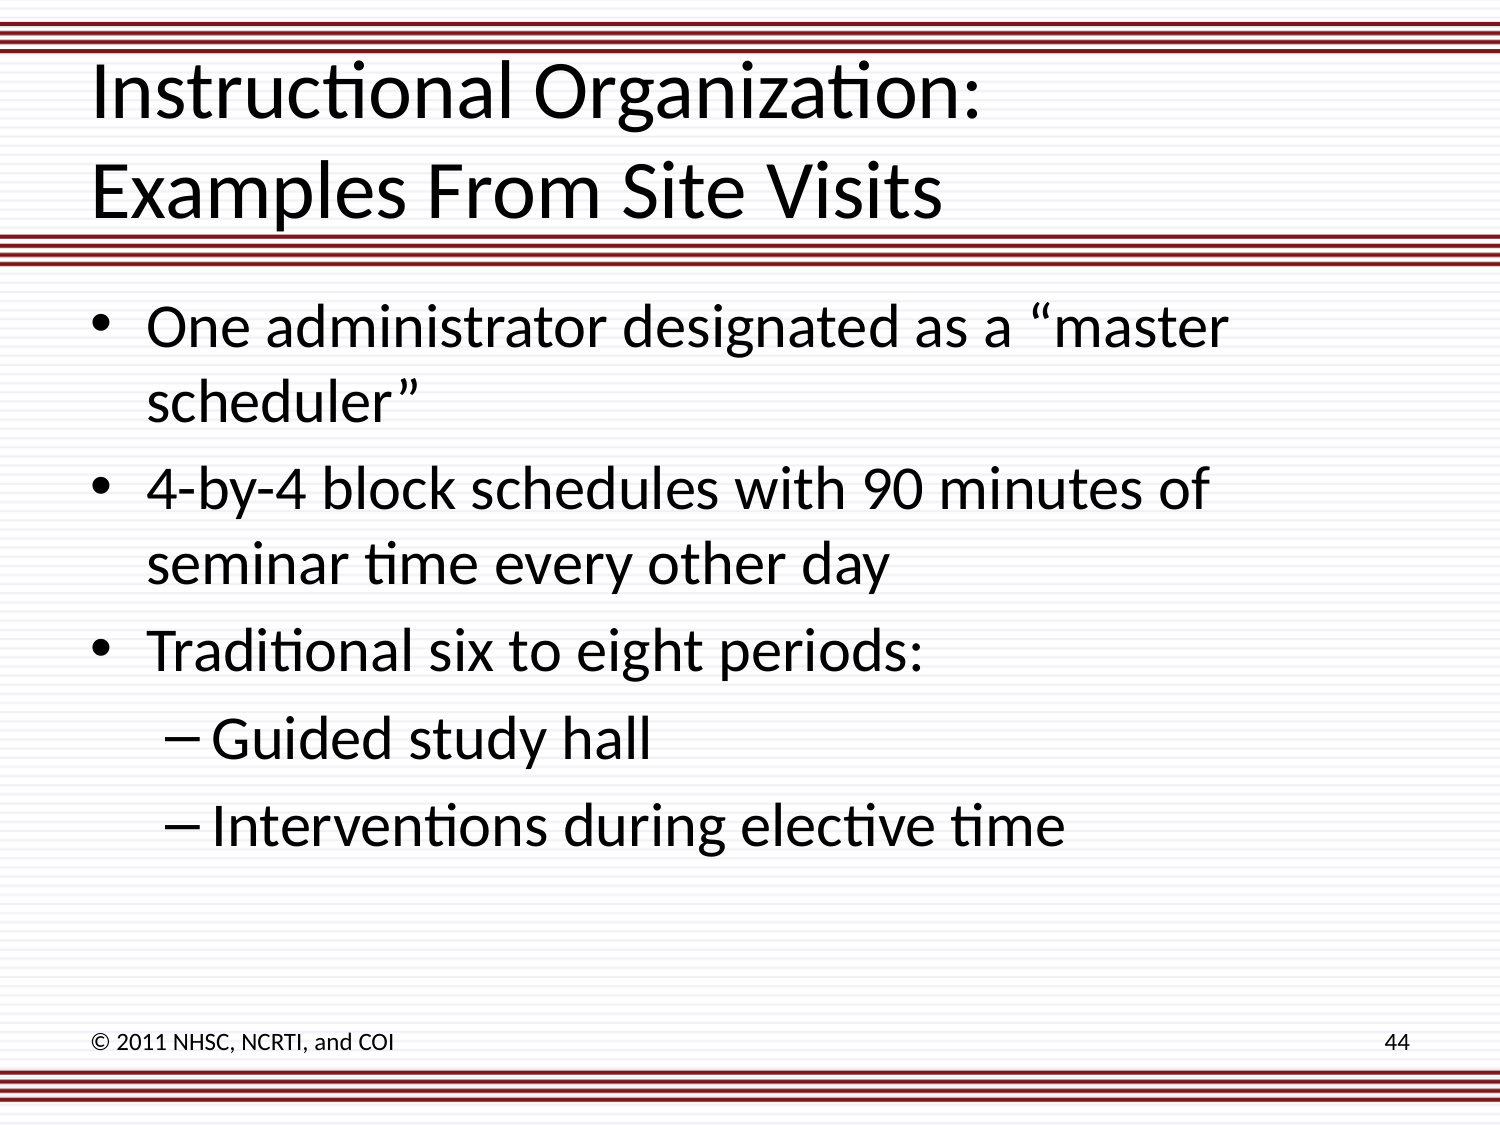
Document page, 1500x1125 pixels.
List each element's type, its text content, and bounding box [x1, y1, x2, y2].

title Instructional Organization: Examples From Site Visits [74, 53, 1426, 217]
slide_number 44 [1074, 1010, 1425, 1071]
footer © 2011 NHSC, NCRTI, and COI [75, 1010, 550, 1071]
list One administrator designated as a “master scheduler” 4-by-4 block schedules with 90 minutes of seminar time every other day Traditional six to eight periods: Guided study hall Interventions during elective time [74, 276, 1426, 1020]
picture [0, 0, 1500, 1125]
